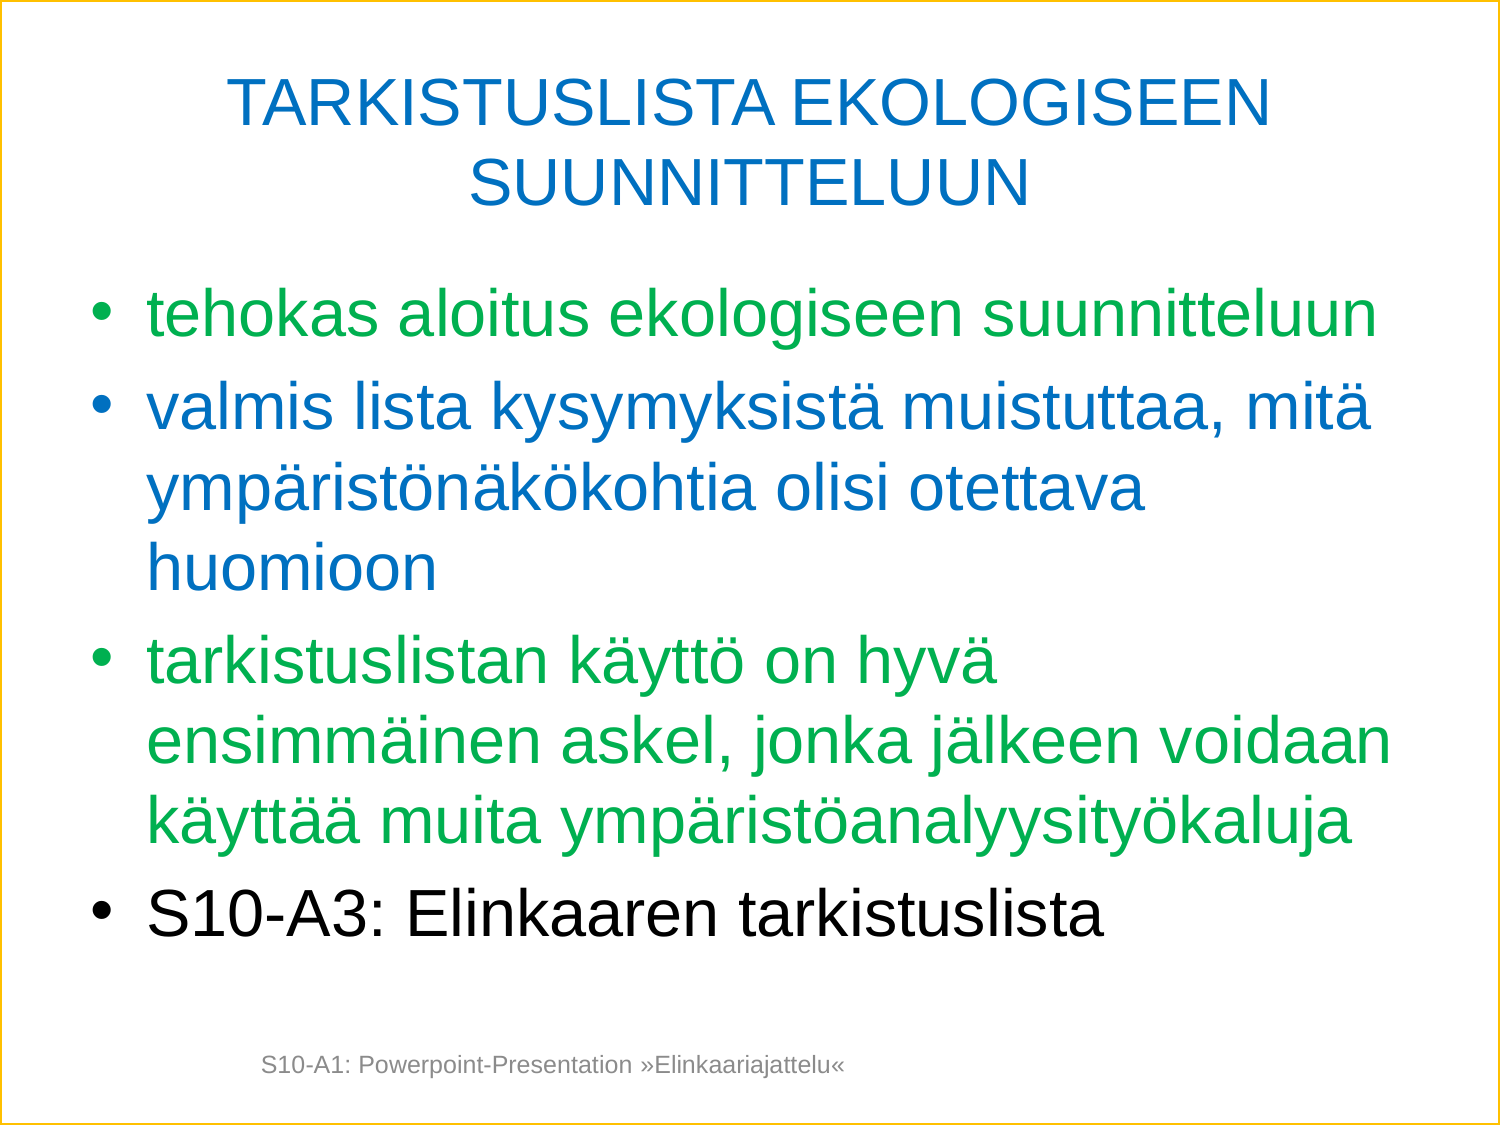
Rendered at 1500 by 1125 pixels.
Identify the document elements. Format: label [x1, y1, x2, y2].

text_box [0, 0, 1500, 1125]
